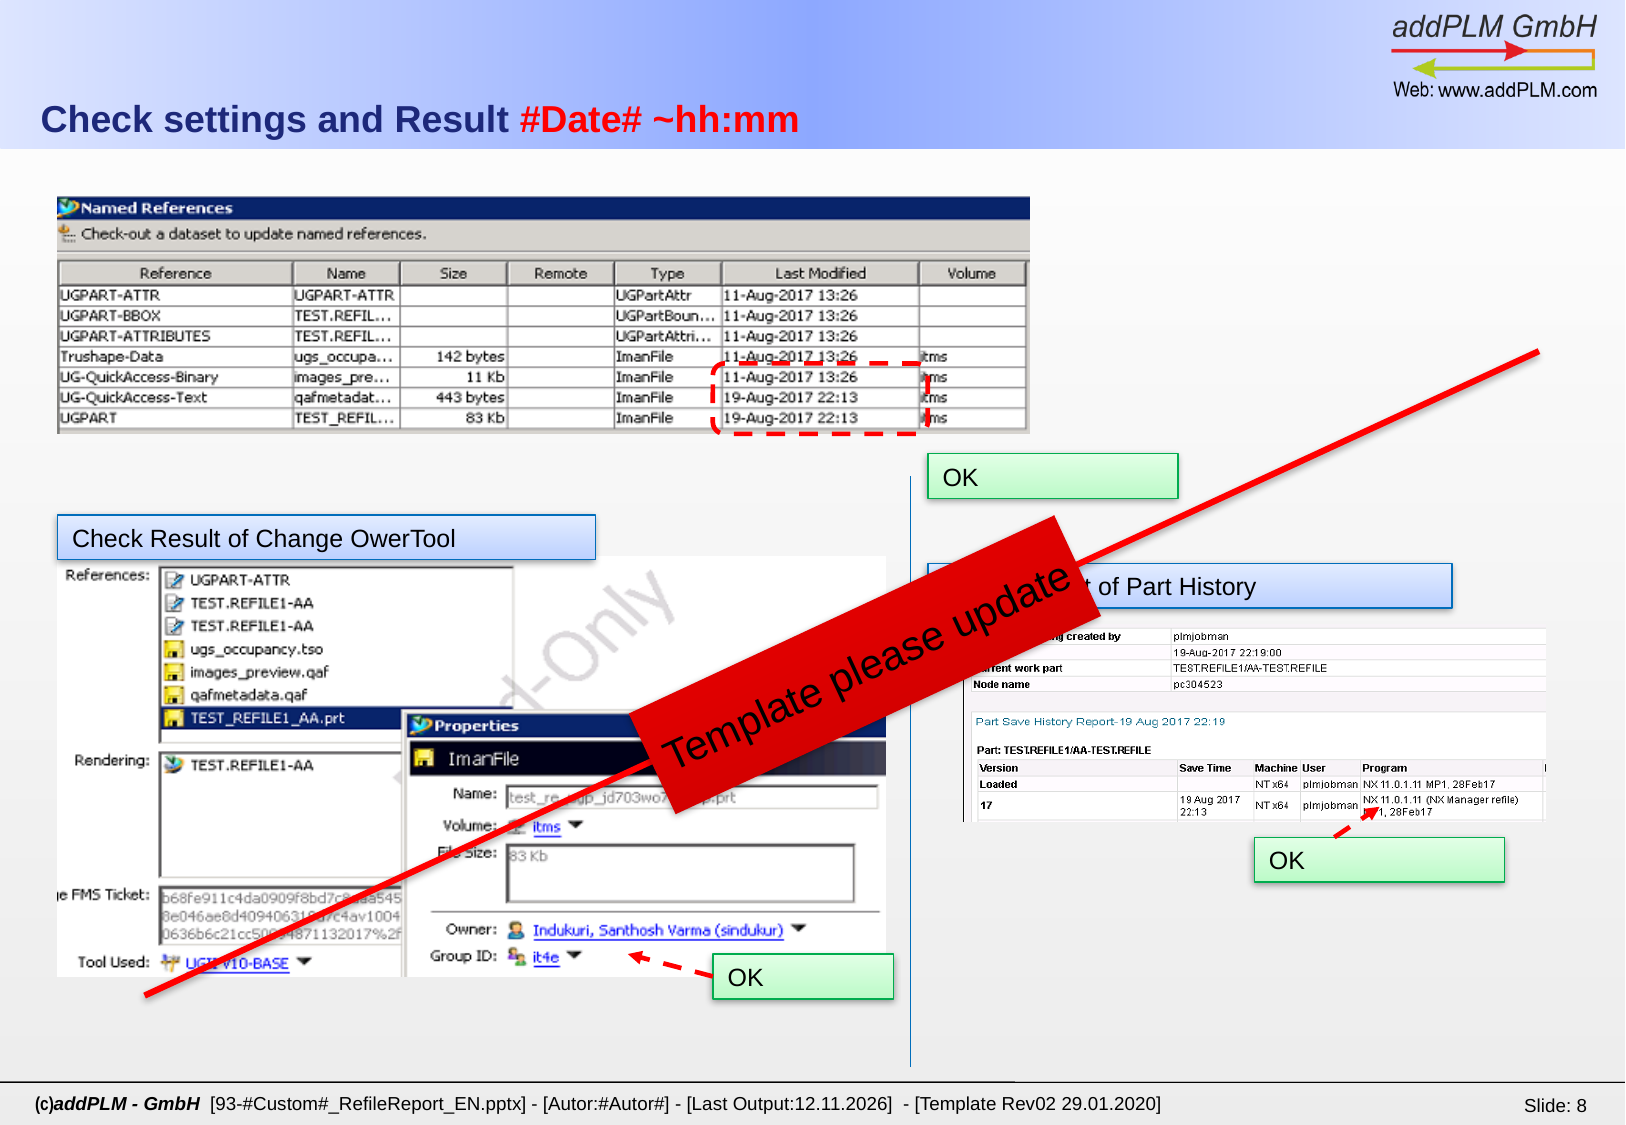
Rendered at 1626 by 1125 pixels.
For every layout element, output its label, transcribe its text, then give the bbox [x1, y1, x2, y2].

picture [1391, 14, 1597, 97]
title Check settings and Result #Date# ~hh:mm [40, 67, 1582, 131]
picture [57, 195, 1030, 434]
picture [1540, 624, 1546, 823]
picture [57, 556, 144, 977]
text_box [144, 350, 1540, 996]
text_box Check Result of Change OwerTool [57, 514, 139, 555]
